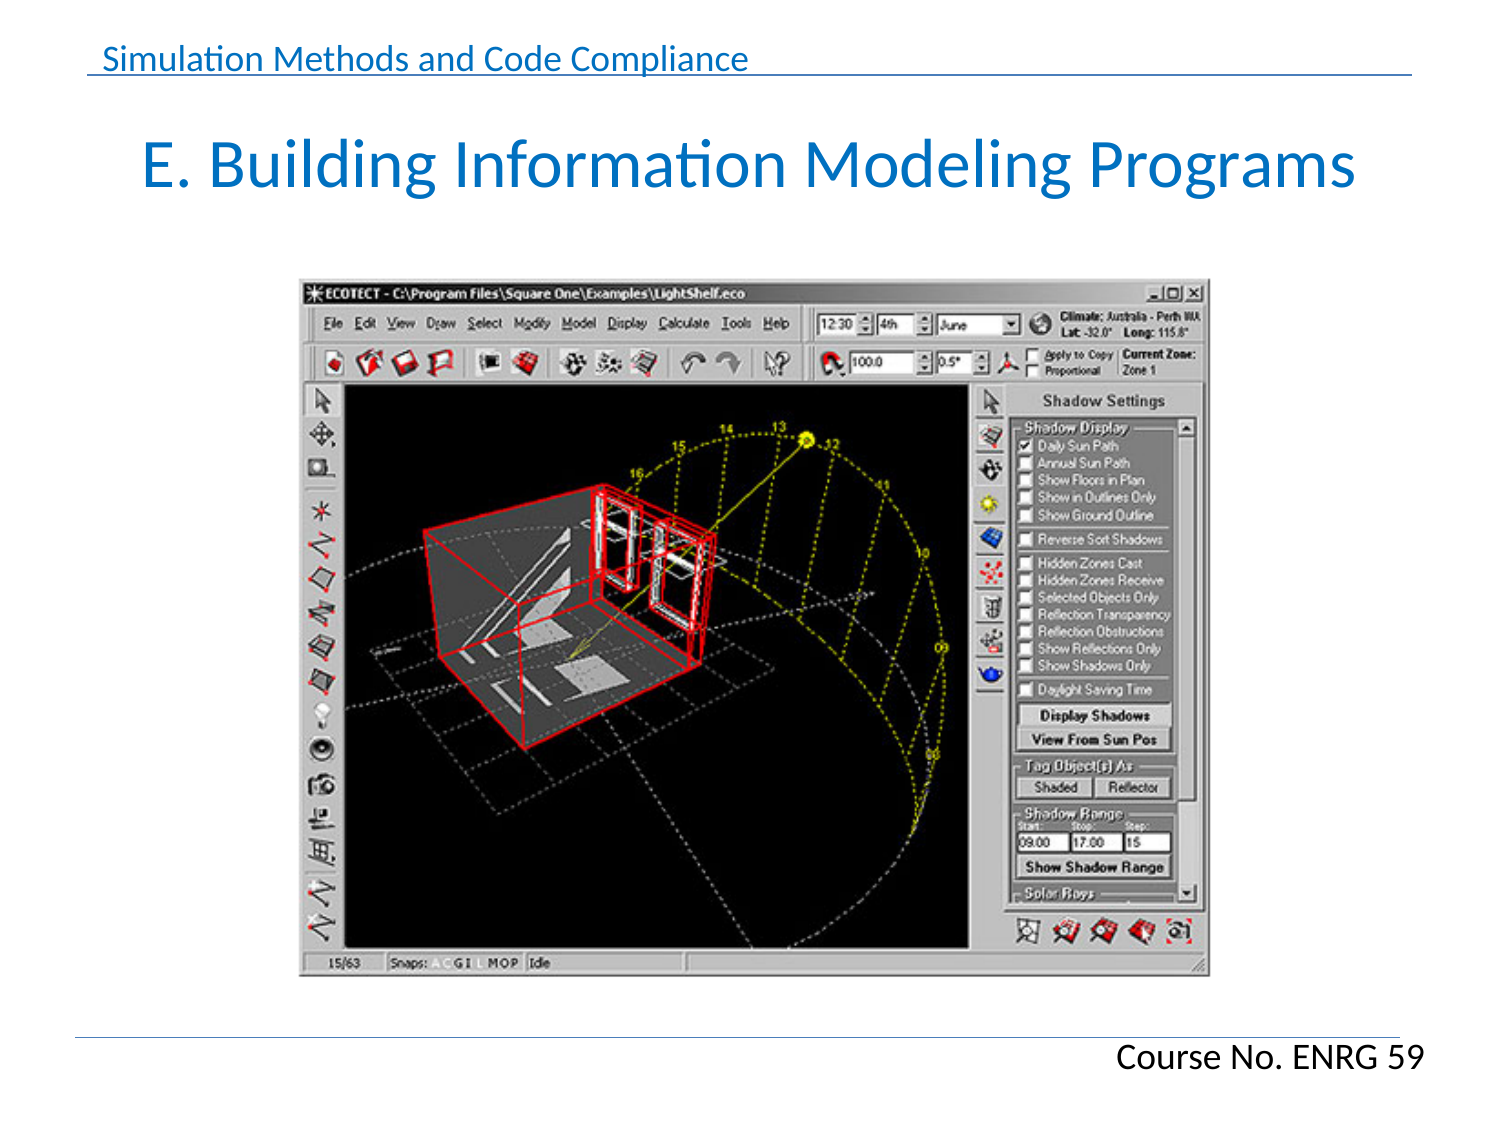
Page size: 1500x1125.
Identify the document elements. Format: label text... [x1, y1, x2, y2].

title E. Building Information Modeling Programs [75, 87, 1425, 233]
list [249, 249, 1263, 991]
